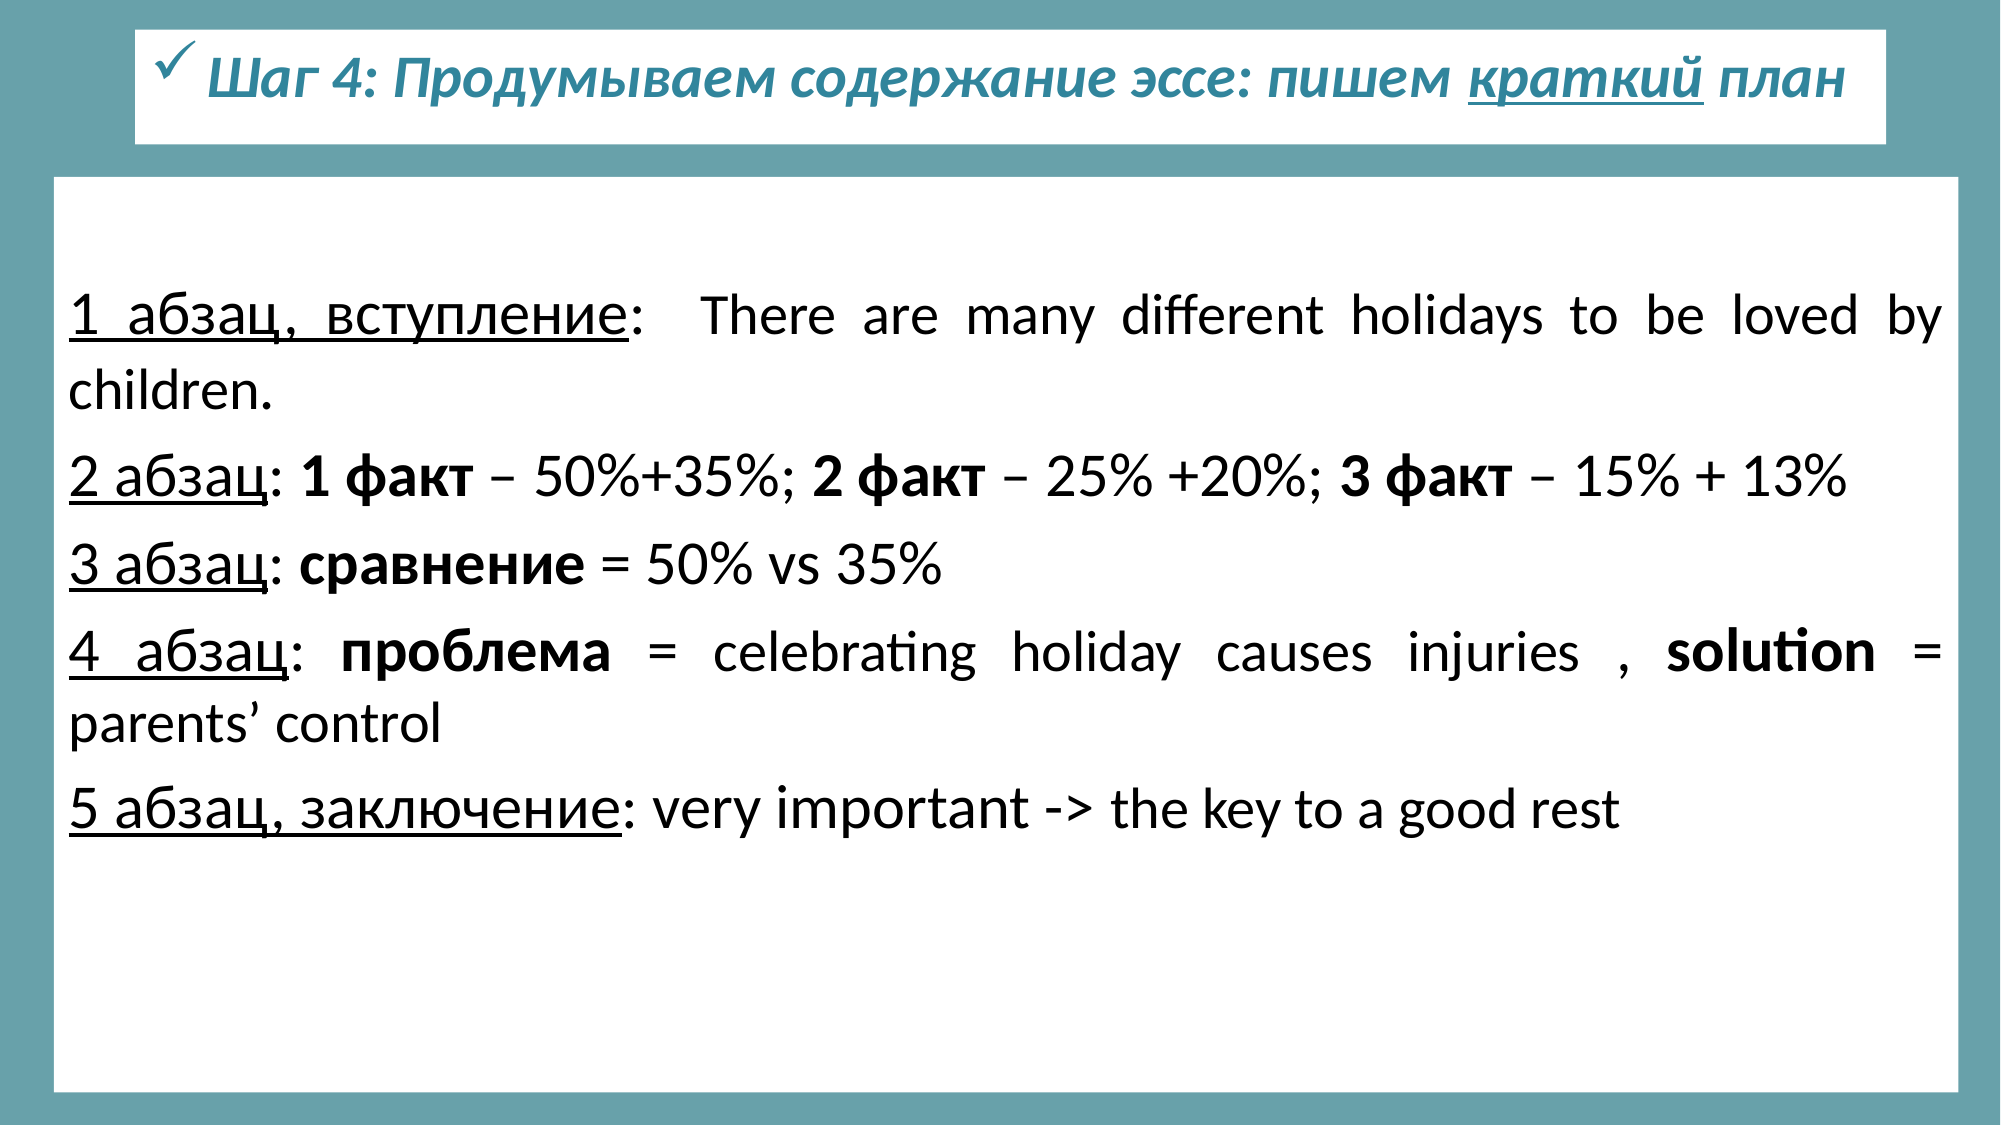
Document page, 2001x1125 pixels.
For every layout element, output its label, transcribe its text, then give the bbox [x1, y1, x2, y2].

picture [0, 0, 2001, 1125]
text_box Шаг 4: Продумываем содержание эссе: пишем краткий план [135, 29, 1887, 145]
text_box 1 абзац, вступление: There are many different holidays to be loved by children. 2 абзац: 1 факт – 50%+35%; 2 факт – 25% +20%; 3 факт – 15% + 13% 3 абзац: сравнение = 50% vs 35% 4 абзац: проблема = celebrating holiday causes injuries , solution = parents’ control 5 абзац, заключение: very important -> the key to a good rest [53, 176, 1959, 1093]
